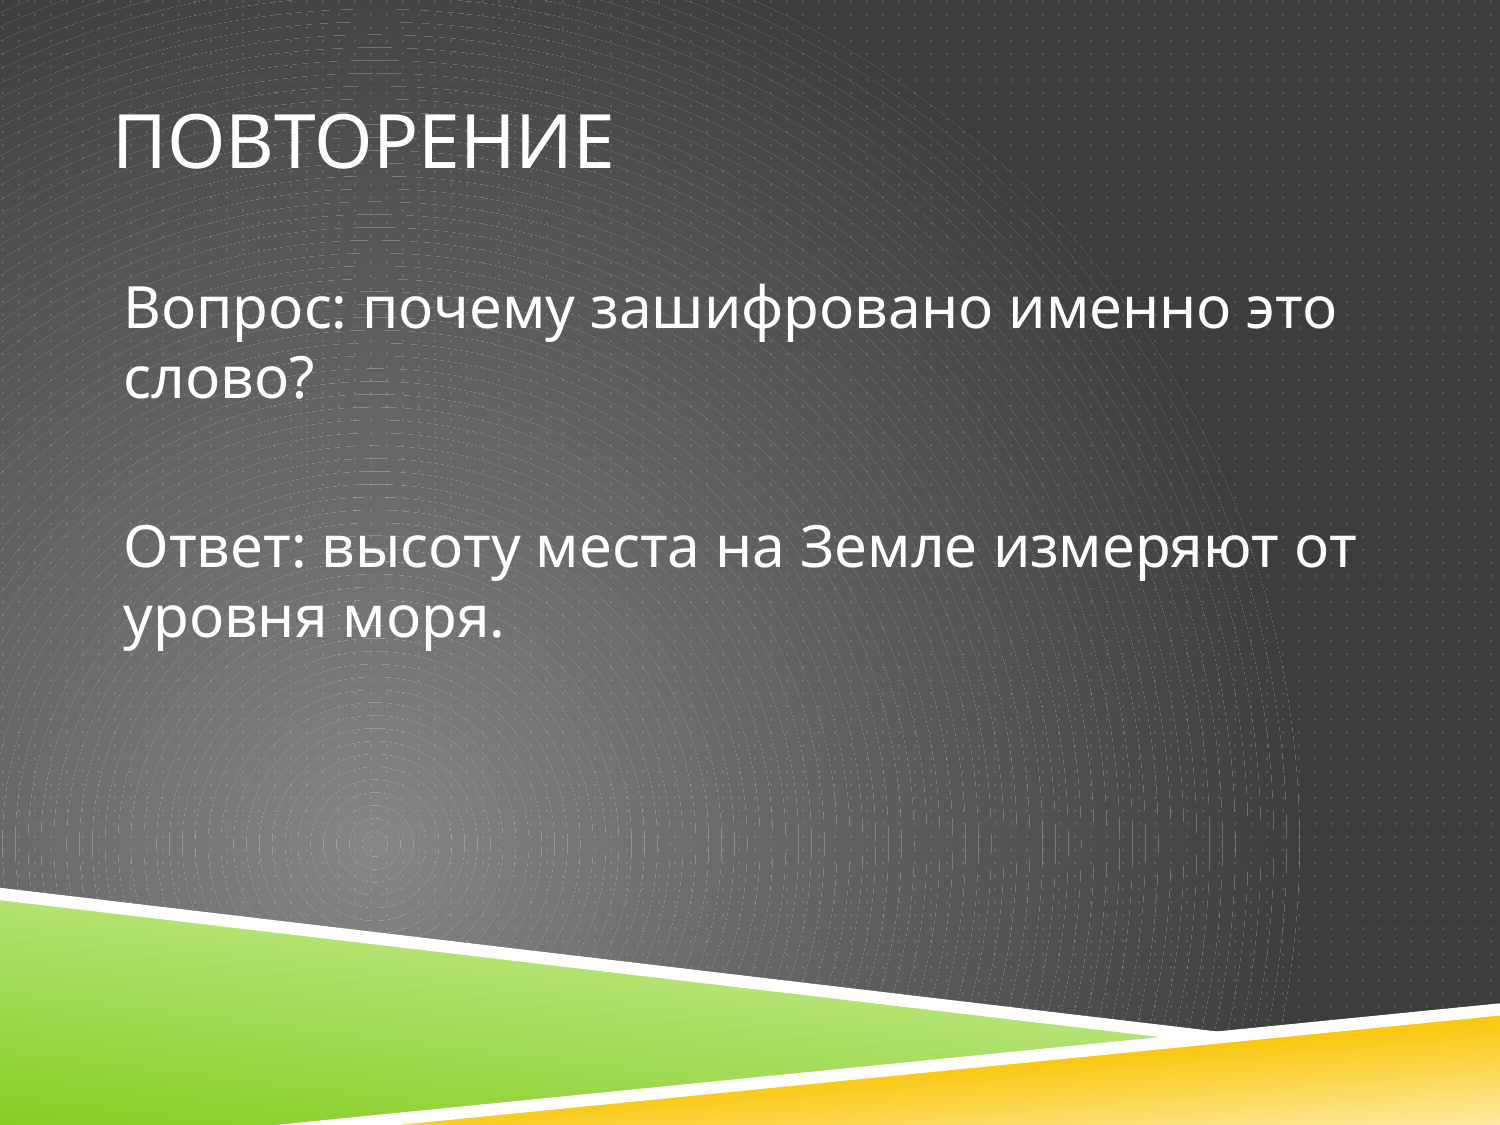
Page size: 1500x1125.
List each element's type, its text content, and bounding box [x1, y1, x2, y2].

title Повторение [112, 45, 1388, 233]
list Вопрос: почему зашифровано именно это слово? Ответ: высоту места на Земле измеряют от уровня моря. [112, 262, 1388, 875]
